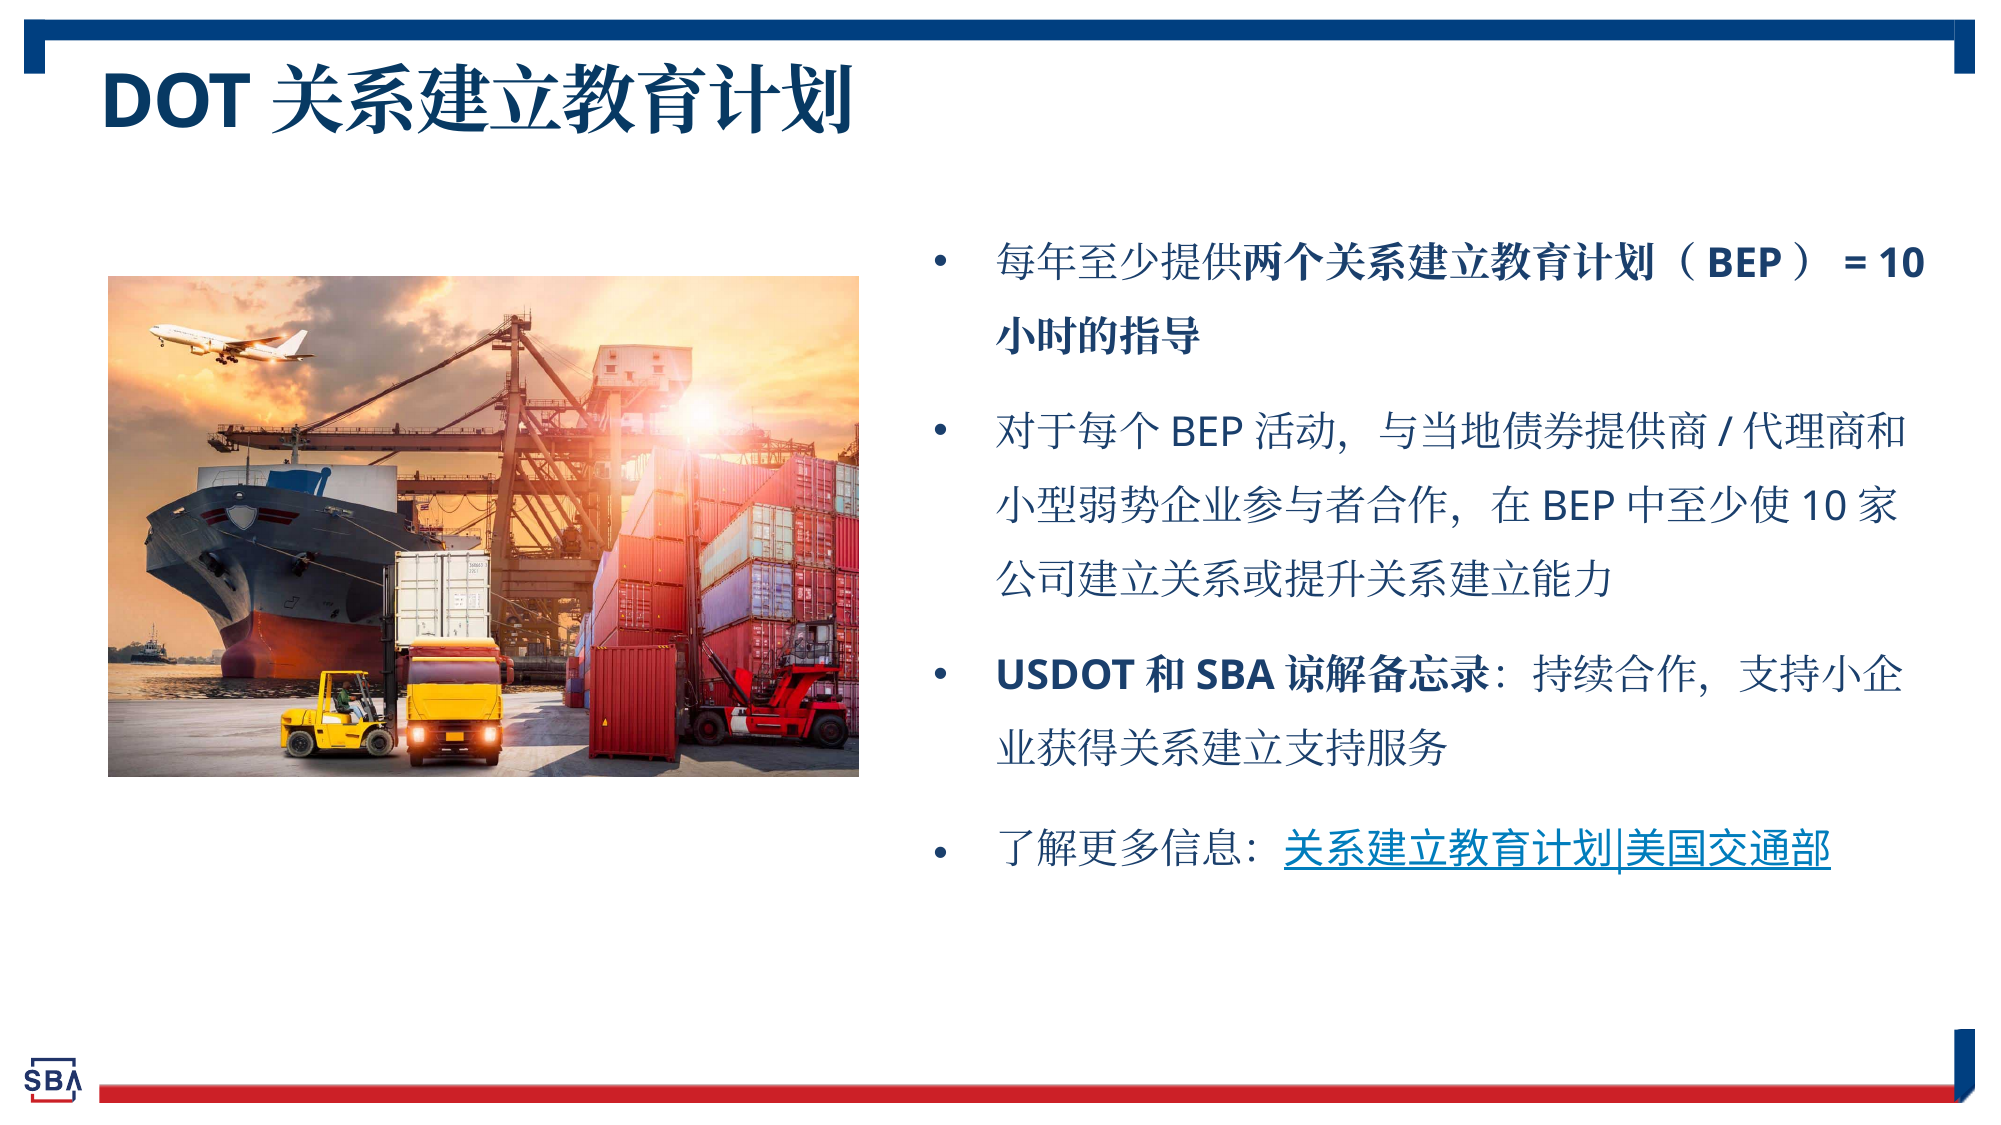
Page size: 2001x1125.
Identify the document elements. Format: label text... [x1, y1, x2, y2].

title DOT关系建立教育计划 [35, 50, 1163, 241]
picture [108, 276, 859, 777]
list 每年至少提供两个关系建立教育计划（BEP）= 10小时的指导 对于每个BEP活动，与当地债券提供商/代理商和小型弱势企业参与者合作，在BEP中至少使10家公司建立关系或提升关系建立能力 USDOT和SBA谅解备忘录：持续合作，支持小企业获得关系建立支持服务 了解更多信息：关系建立教育计划|美国交通部 [933, 211, 1934, 885]
